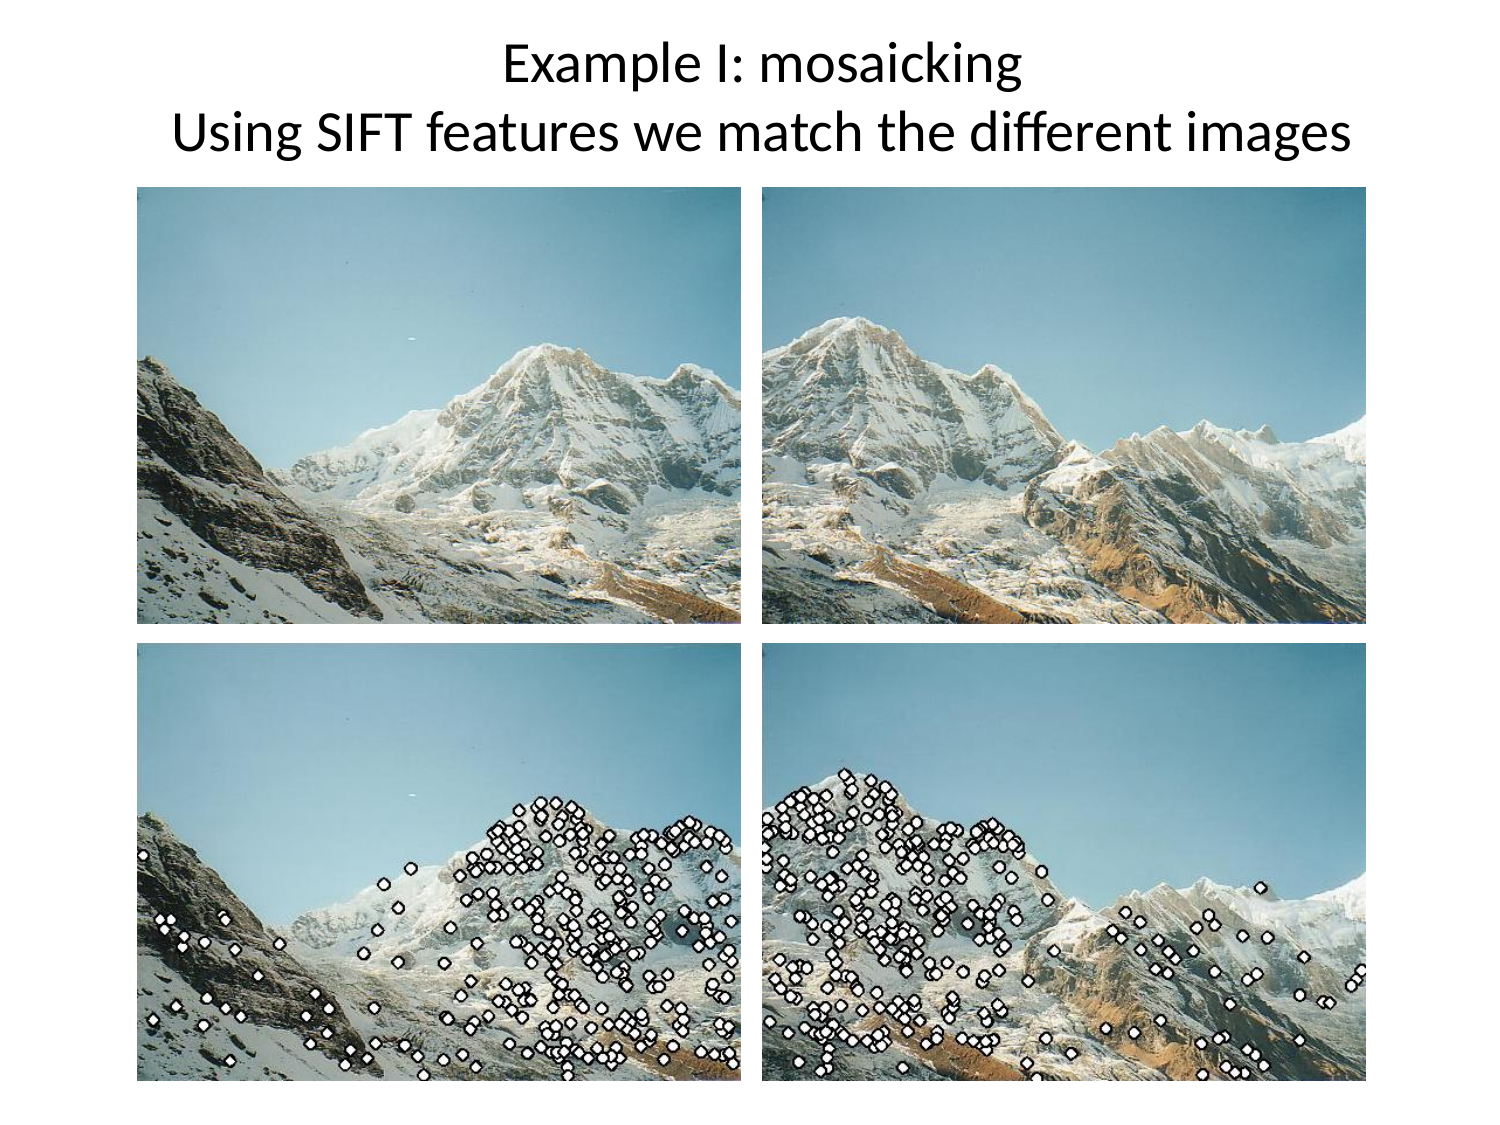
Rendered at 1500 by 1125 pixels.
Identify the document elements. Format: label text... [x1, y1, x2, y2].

picture [762, 187, 1366, 625]
picture [137, 187, 741, 625]
picture [762, 643, 1366, 1081]
picture [137, 643, 741, 1081]
title Example I: mosaicking Using SIFT features we match the different images [87, 0, 1438, 188]
